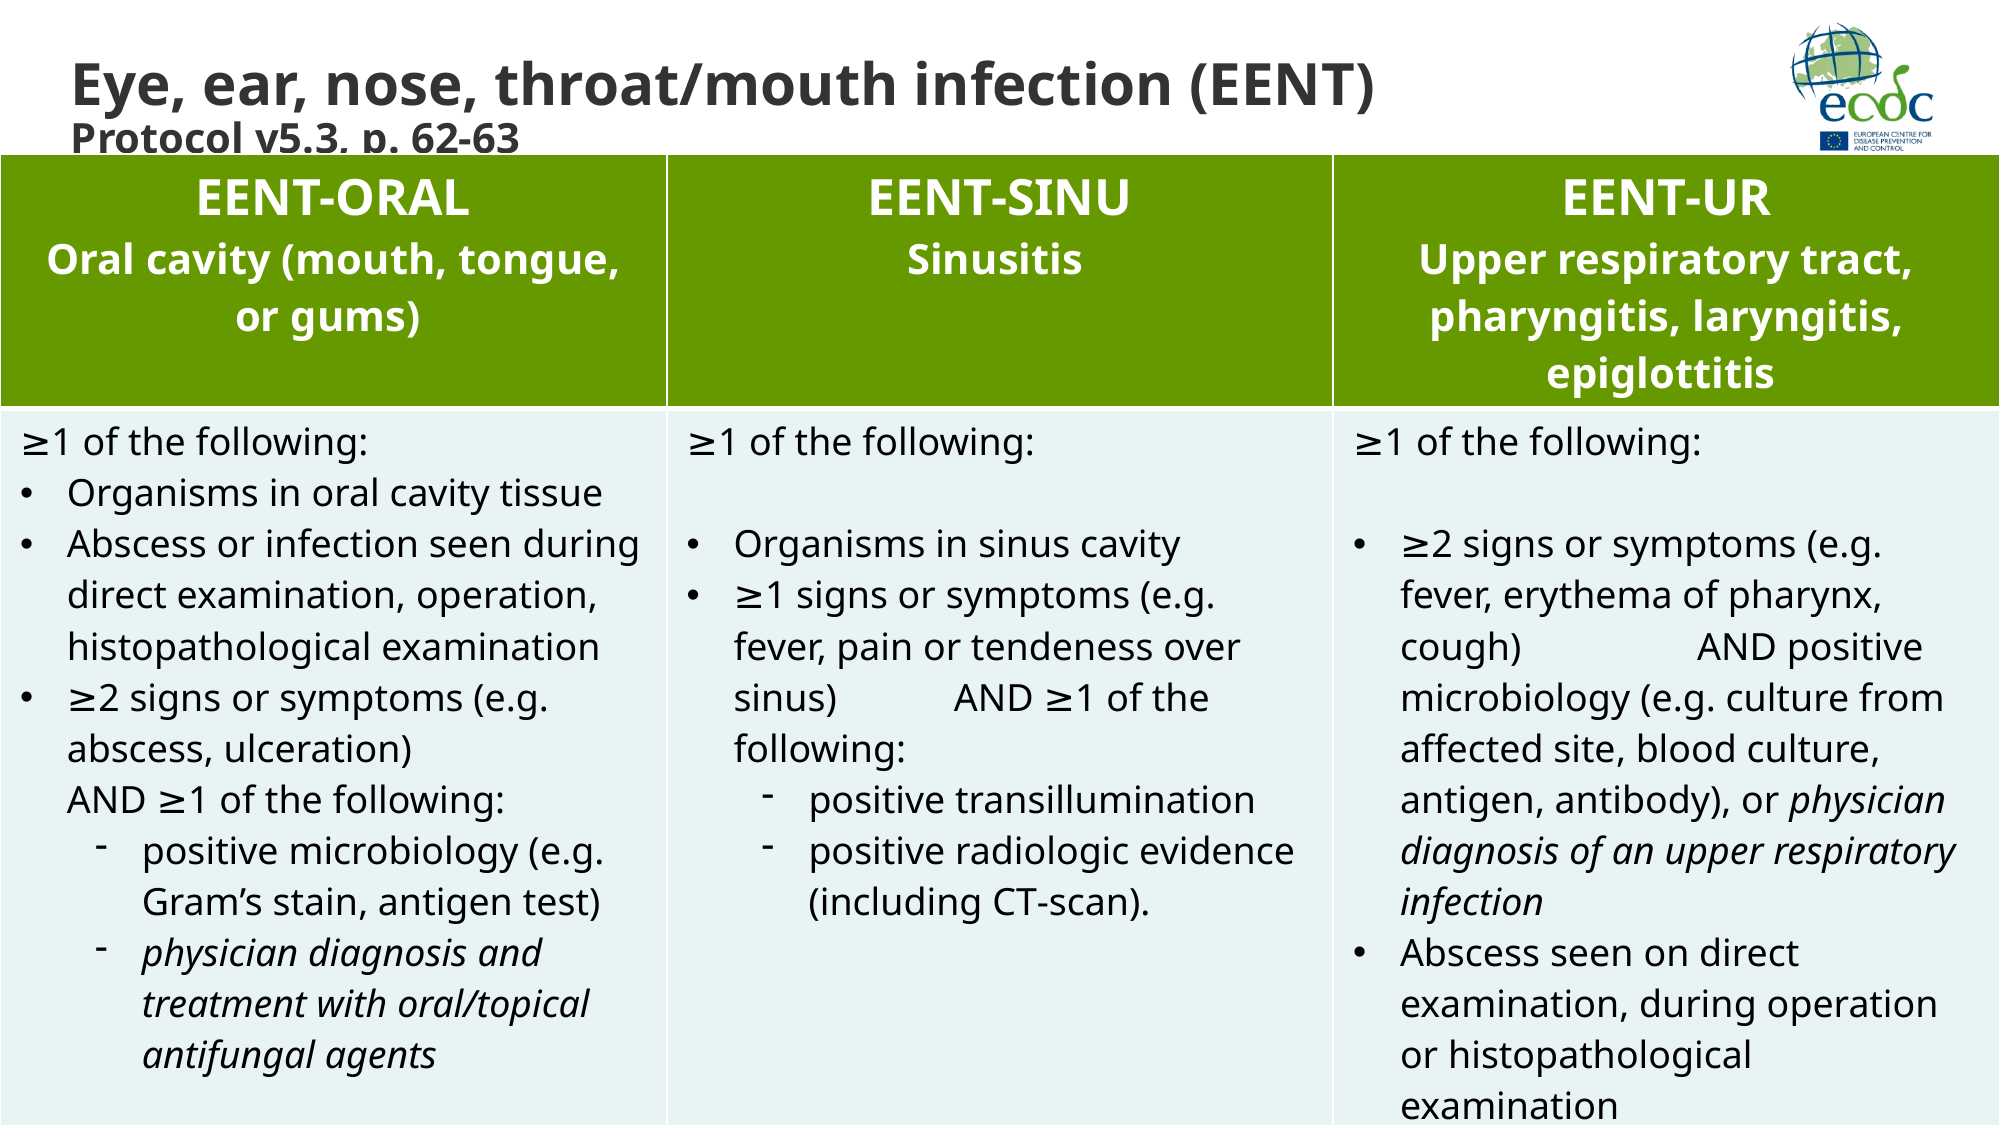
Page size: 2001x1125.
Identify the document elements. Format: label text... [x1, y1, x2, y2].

table_header EENT-UR Upper respiratory tract, pharyngitis, laryngitis, epiglottitis [1334, 155, 1999, 406]
table_cell ≥1 of the following: Organisms in oral cavity tissue Abscess or infection seen during direct examination, operation, histopathological examination ≥2 signs or symptoms (e.g. abscess, ulceration) AND ≥1 of the following: positive microbiology (e.g. Gram’s stain, antigen test) physician diagnosis and treatment with oral/topical antifungal agents Recurrent herpes simplex infection is not a HAI. [1, 411, 666, 1125]
table_cell ≥1 of the following: Organisms in sinus cavity ≥1 signs or symptoms (e.g. fever, pain or tendeness over sinus) AND ≥1 of the following: positive transillumination positive radiologic evidence (including CT-scan). [668, 411, 1332, 1125]
table_cell ≥1 of the following: ≥2 signs or symptoms (e.g. fever, erythema of pharynx, cough) AND positive microbiology (e.g. culture from affected site, blood culture, antigen, antibody), or physician diagnosis of an upper respiratory infection Abscess seen on direct examination, during operation or histopathological examination [1334, 411, 1999, 1125]
table_header EENT-ORAL Oral cavity (mouth, tongue, or gums) [1, 155, 666, 406]
table_header EENT-SINU Sinusitis [668, 155, 1332, 406]
title Eye, ear, nose, throat/mouth infection (EENT) Protocol v5.3, p. 62-63 [70, 54, 1764, 153]
picture [0, 0, 2000, 153]
